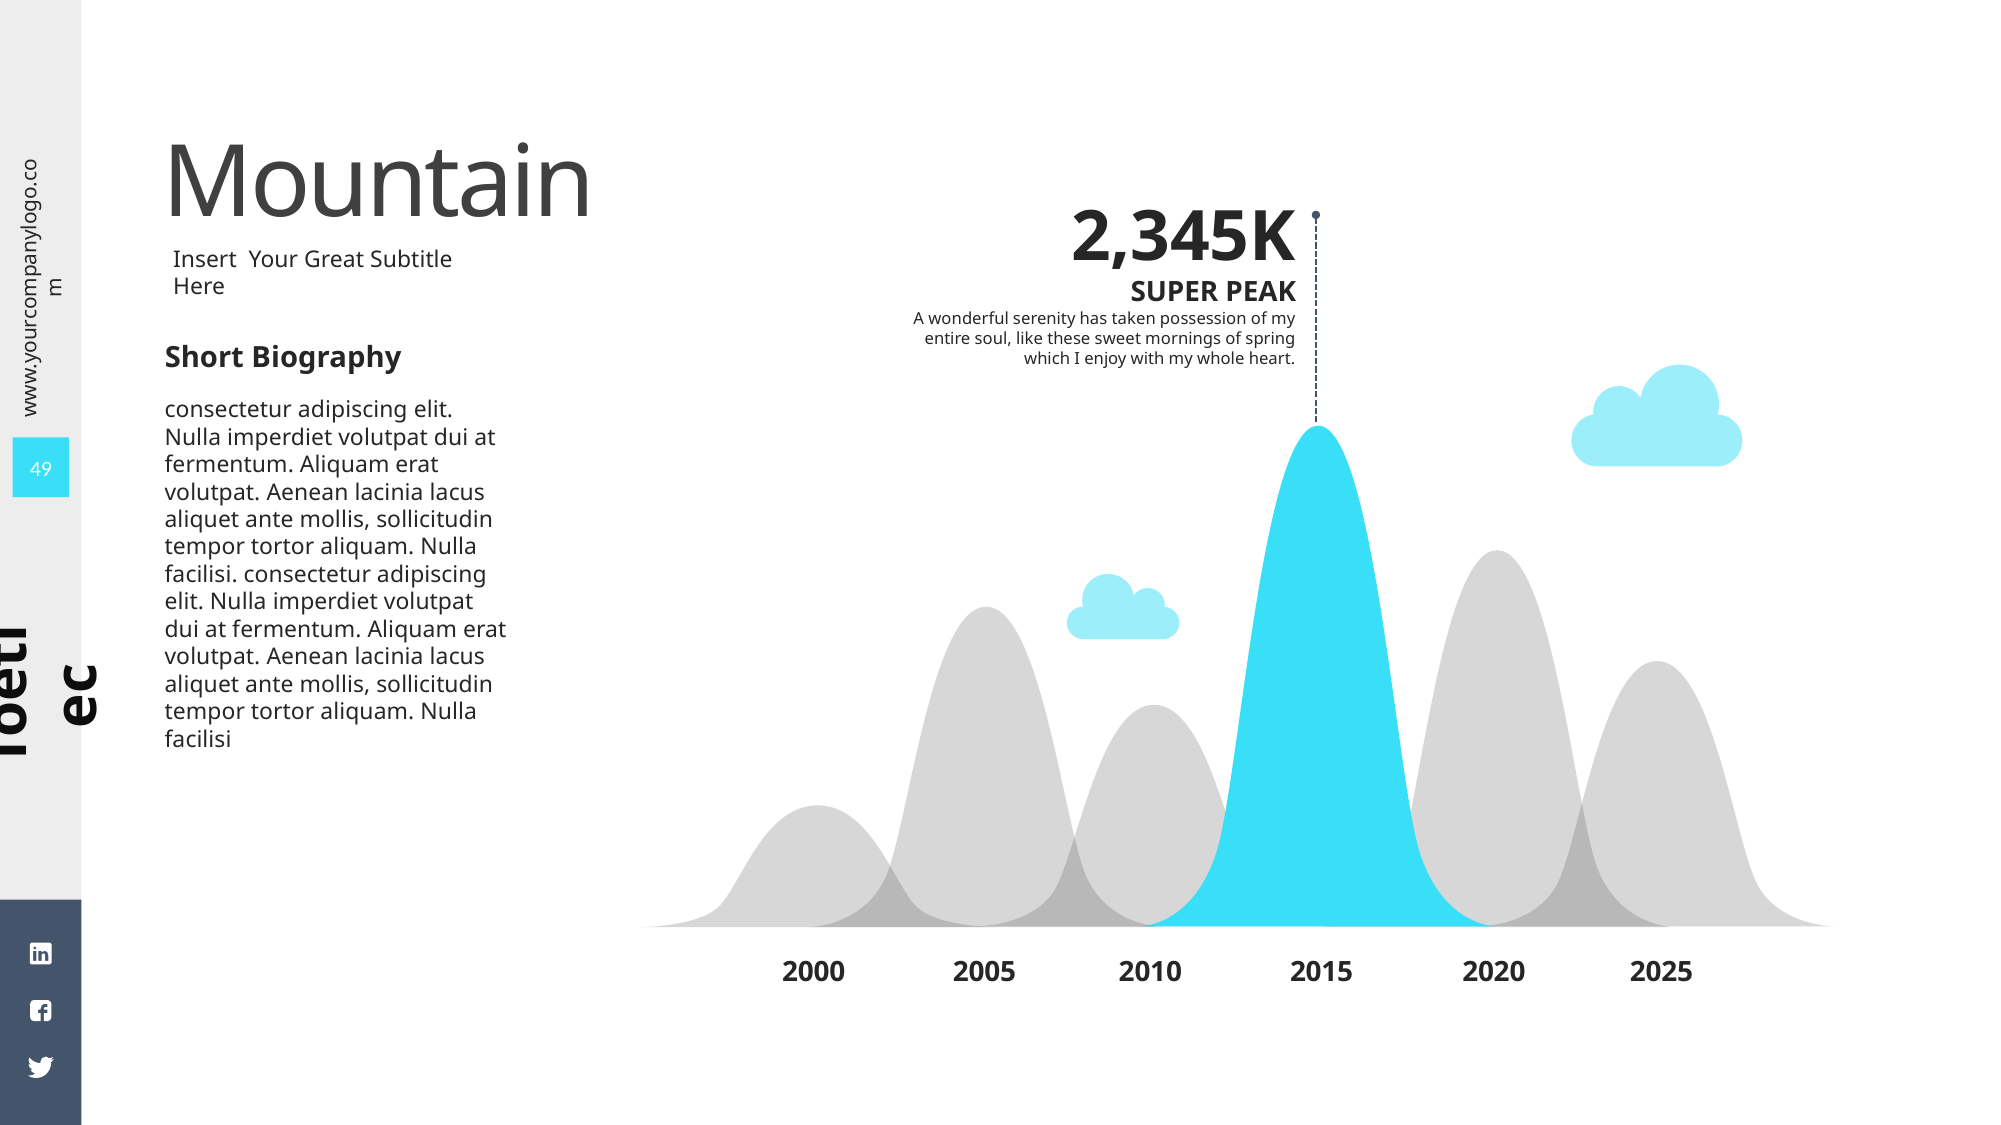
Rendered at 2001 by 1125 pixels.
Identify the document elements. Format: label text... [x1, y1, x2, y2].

text_box 2020 [1437, 943, 1550, 997]
text_box 2000 [757, 943, 870, 997]
text_box Mountain [147, 116, 677, 236]
text_box [1149, 425, 1497, 927]
text_box Insert Your Great Subtitle Here [158, 237, 512, 307]
text_box 2015 [1265, 943, 1378, 997]
text_box Short Biography [149, 321, 434, 390]
text_box [639, 805, 890, 928]
text_box [1066, 573, 1180, 640]
text_box 2025 [1605, 943, 1718, 997]
text_box 2010 [1094, 943, 1207, 997]
text_box 2005 [928, 943, 1041, 997]
text_box consectetur adipiscing elit. Nulla imperdiet volutpat dui at fermentum. Aliquam erat volutpat. Aenean lacinia lacus aliquet ante mollis, sollicitudin tempor tortor aliquam. Nulla facilisi. consectetur adipiscing elit. Nulla imperdiet volutpat dui at fermentum. Aliquam erat volutpat. Aenean lacinia lacus aliquet ante mollis, sollicitudin tempor tortor aliquam. Nulla facilisi [149, 387, 529, 760]
text_box [1319, 550, 1676, 928]
text_box [1571, 364, 1743, 467]
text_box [890, 180, 1316, 433]
slide_number 49 [12, 437, 69, 498]
text_box [1075, 704, 1225, 925]
text_box [807, 606, 1165, 928]
text_box [1582, 661, 1836, 927]
